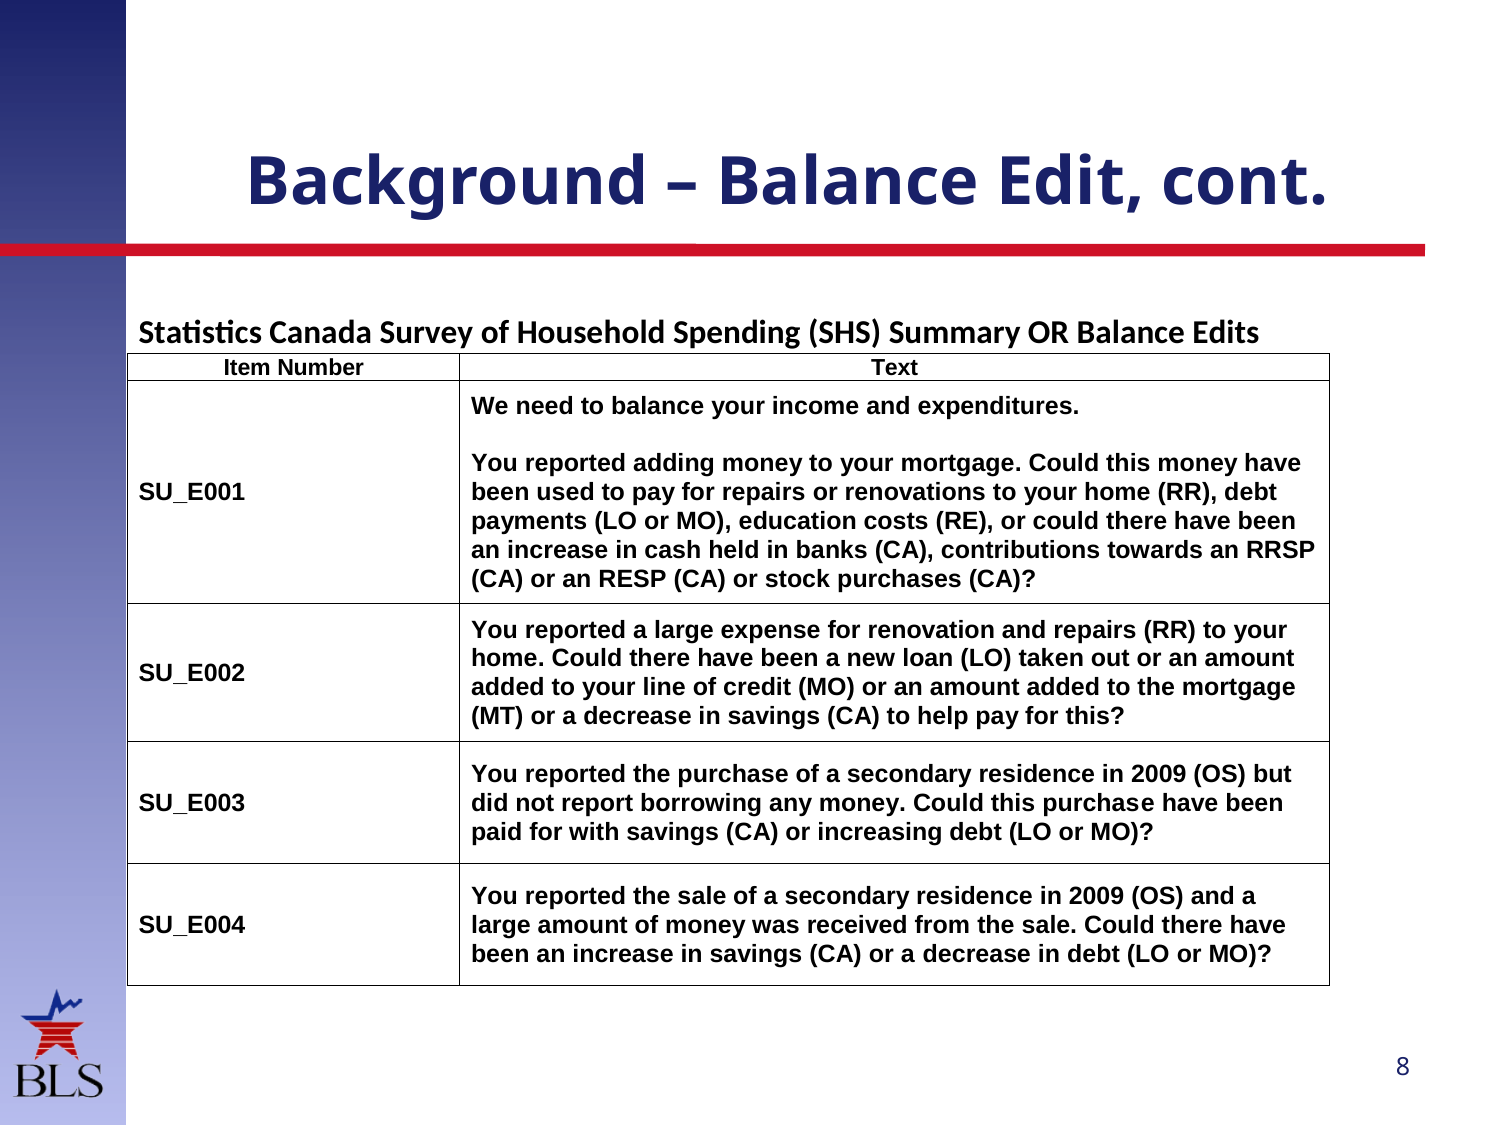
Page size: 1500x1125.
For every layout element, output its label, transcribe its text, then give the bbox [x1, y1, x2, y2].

picture [0, 983, 118, 1125]
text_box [126, 312, 1500, 1040]
title Background – Balance Edit, cont. [149, 44, 1426, 226]
slide_number 8 [1312, 1047, 1425, 1098]
